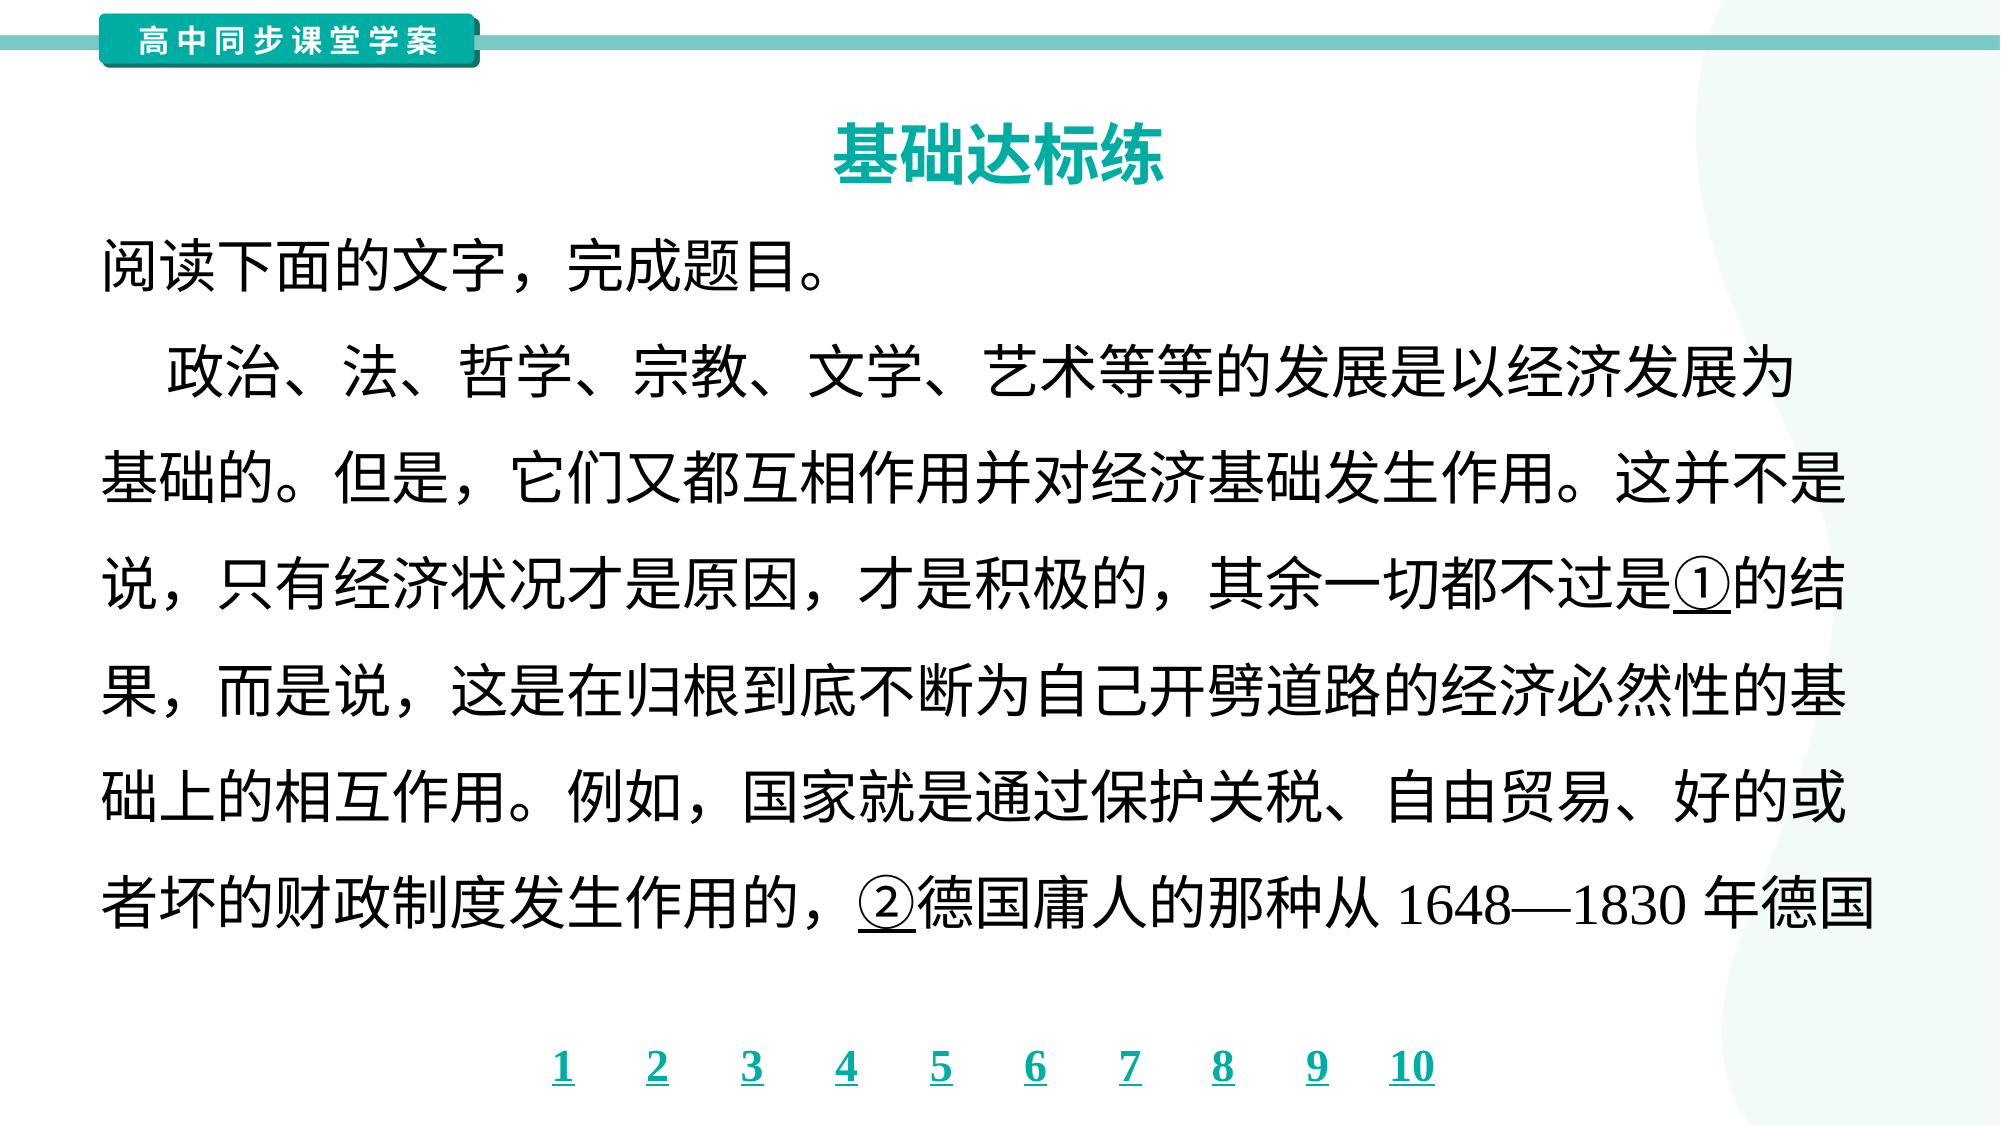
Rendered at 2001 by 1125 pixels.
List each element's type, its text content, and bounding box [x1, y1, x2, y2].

text_box 基础达标练 [100, 76, 1899, 192]
picture [0, 0, 2000, 1125]
text_box 阅读下面的文字，完成题目。 政治、法、哲学、宗教、文学、艺术等等的发展是以经济发展为 基础的。但是，它们又都互相作用并对经济基础发生作用。这并不是 说，只有经济状况才是原因，才是积极的，其余一切都不过是①的结 果，而是说，这是在归根到底不断为自己开劈道路的经济必然性的基 础上的相互作用。例如，国家就是通过保护关税、自由贸易、好的或 者坏的财政制度发生作用的，②德国庸人的那种从1648—1830年德国 [100, 192, 1899, 937]
